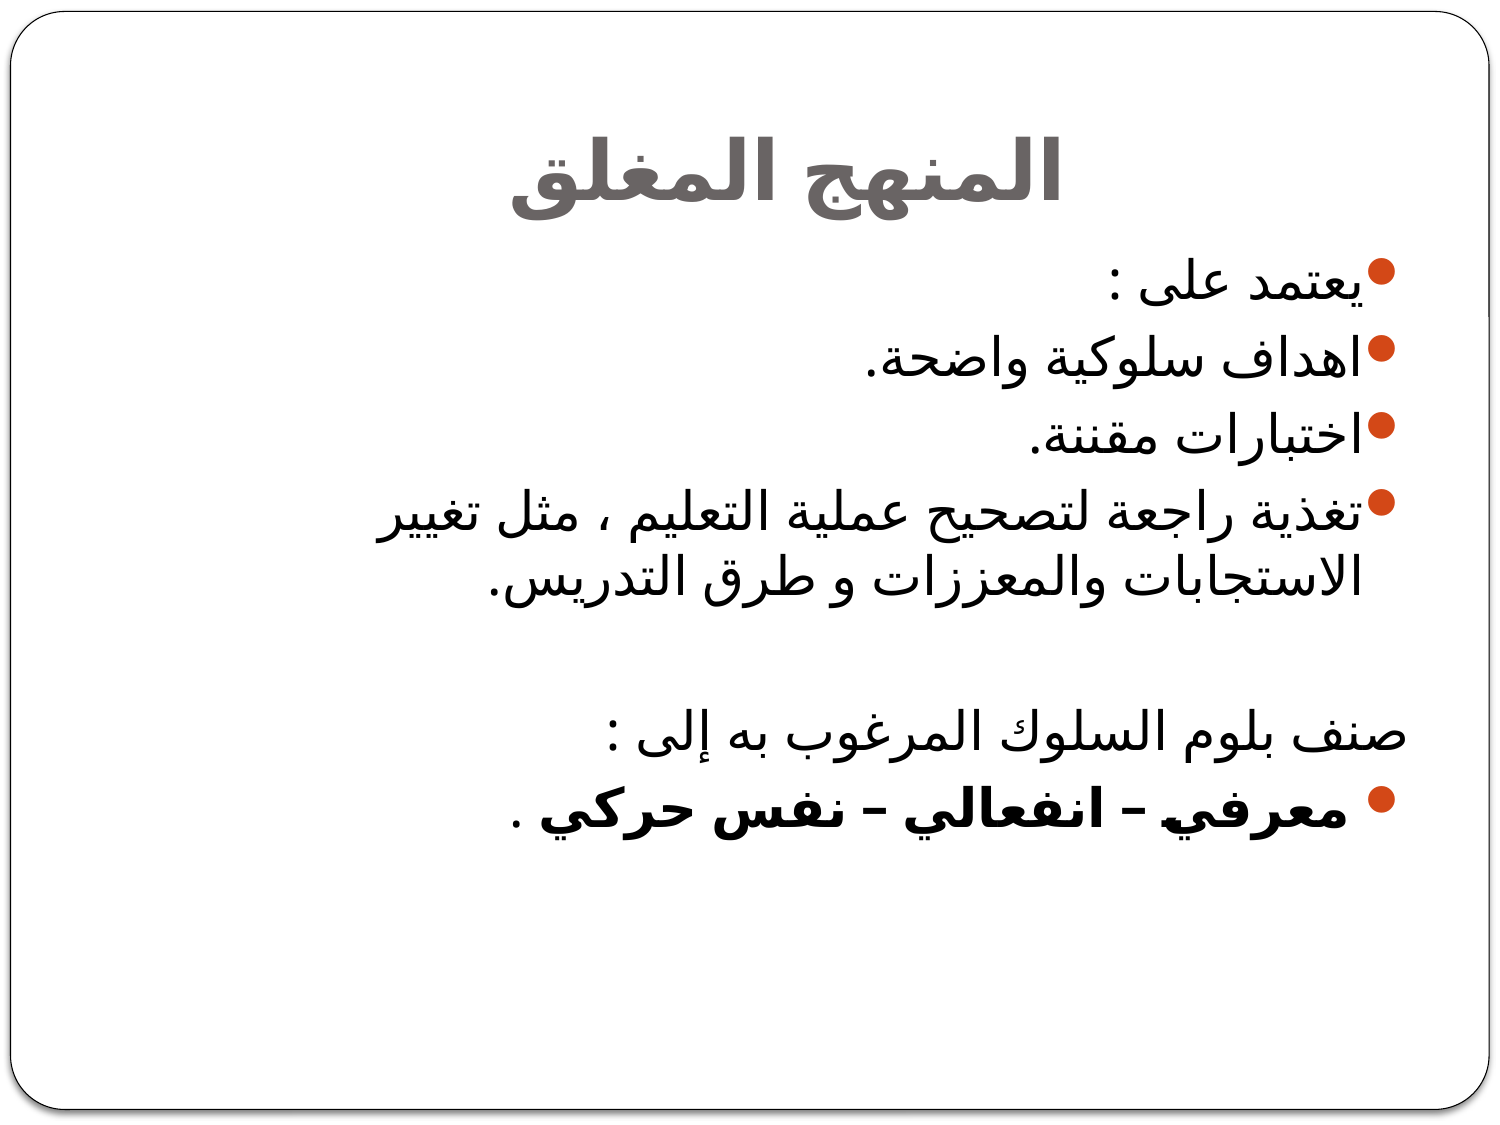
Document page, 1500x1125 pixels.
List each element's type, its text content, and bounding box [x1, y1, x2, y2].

list يعتمد على : اهداف سلوكية واضحة. اختبارات مقننة. تغذية راجعة لتصحيح عملية التعليم ، مثل تغيير الاستجابات والمعززات و طرق التدريس. صنف بلوم السلوك المرغوب به إلى : معرفي – انفعالي – نفس حركي . [150, 237, 1425, 988]
title المنهج المغلق [150, 45, 1425, 233]
